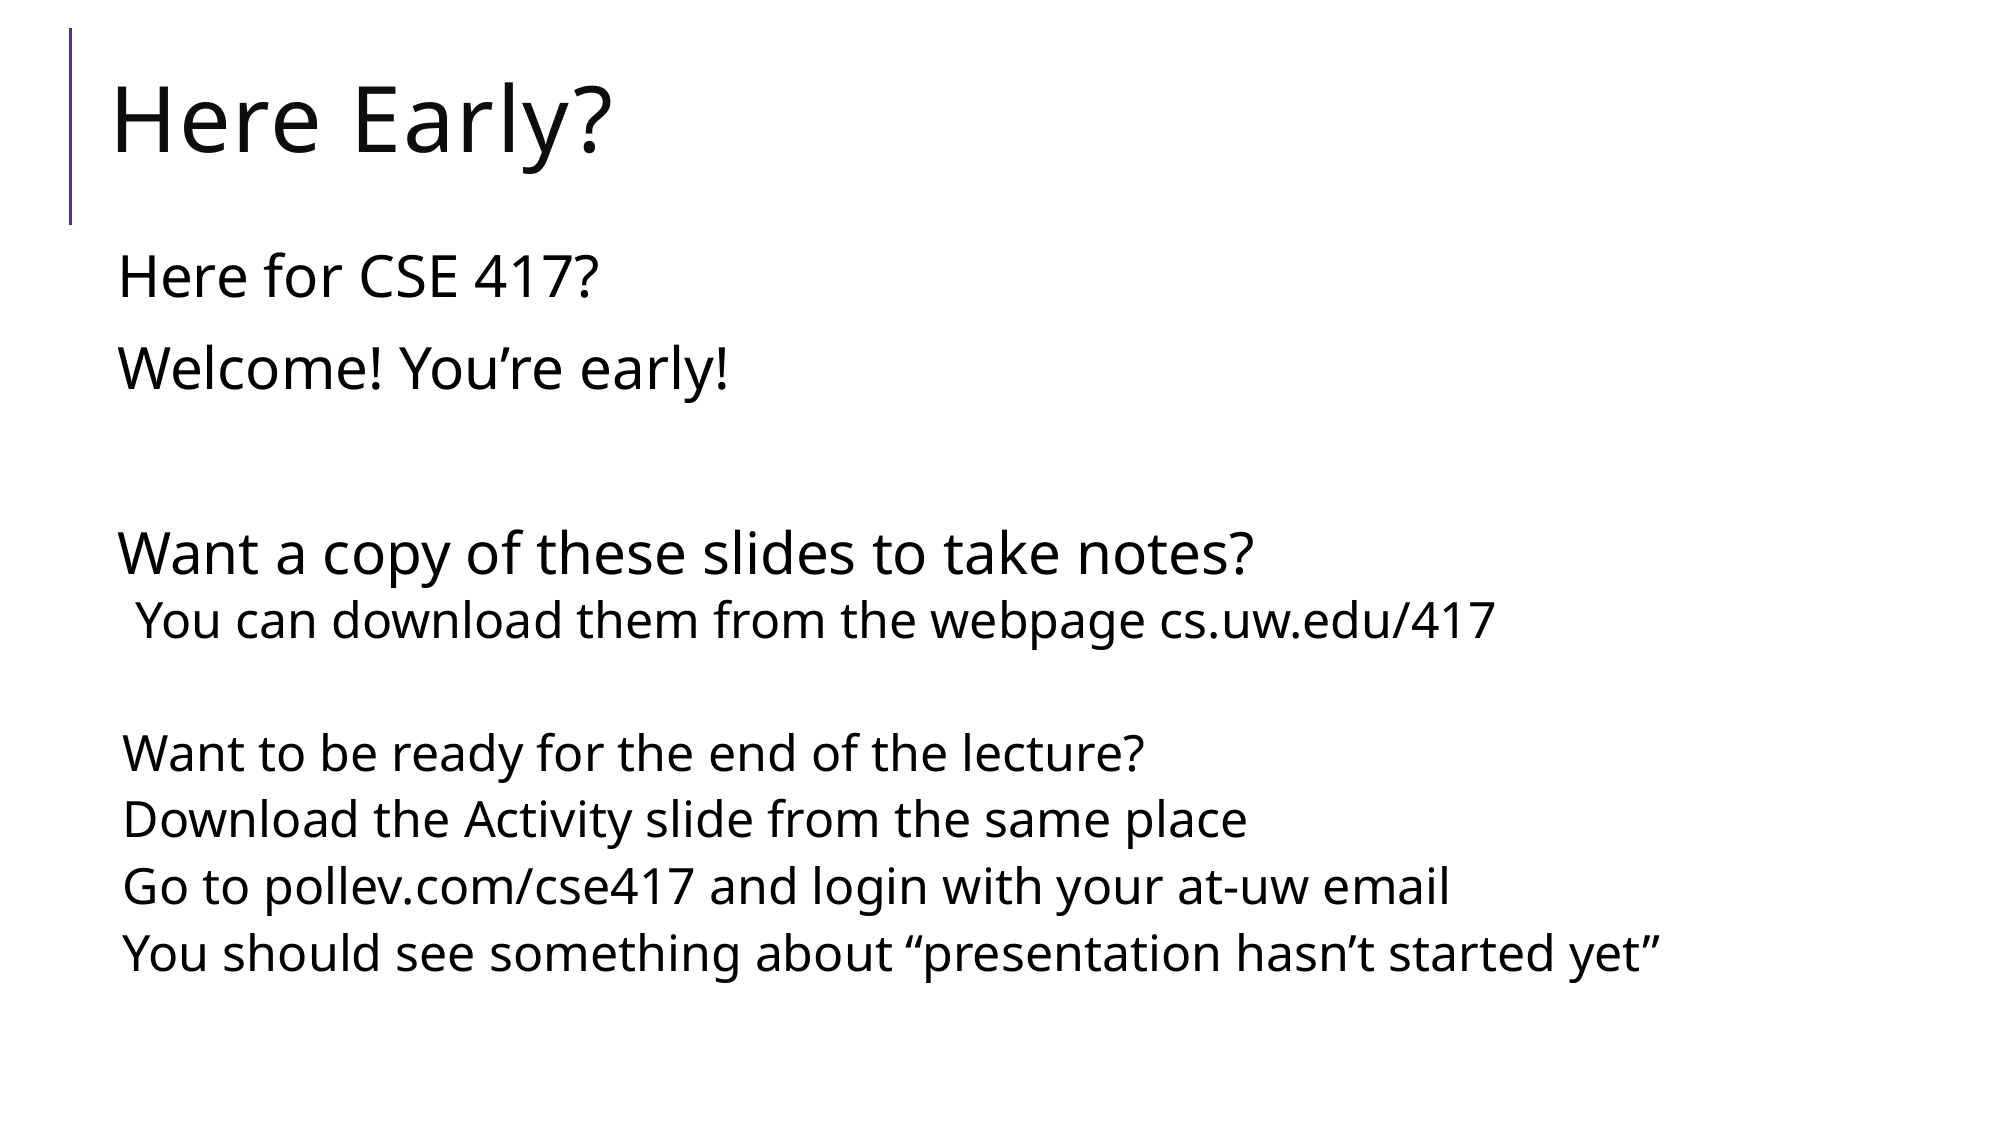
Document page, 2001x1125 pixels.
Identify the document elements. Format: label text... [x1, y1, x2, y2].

title Here Early? [94, 43, 1930, 210]
list Here for CSE 417? Welcome! You’re early! Want a copy of these slides to take notes? You can download them from the webpage cs.uw.edu/417 Want to be ready for the end of the lecture? Download the Activity slide from the same place Go to pollev.com/cse417 and login with your at-uw email You should see something about “presentation hasn’t started yet” [94, 240, 1930, 1035]
